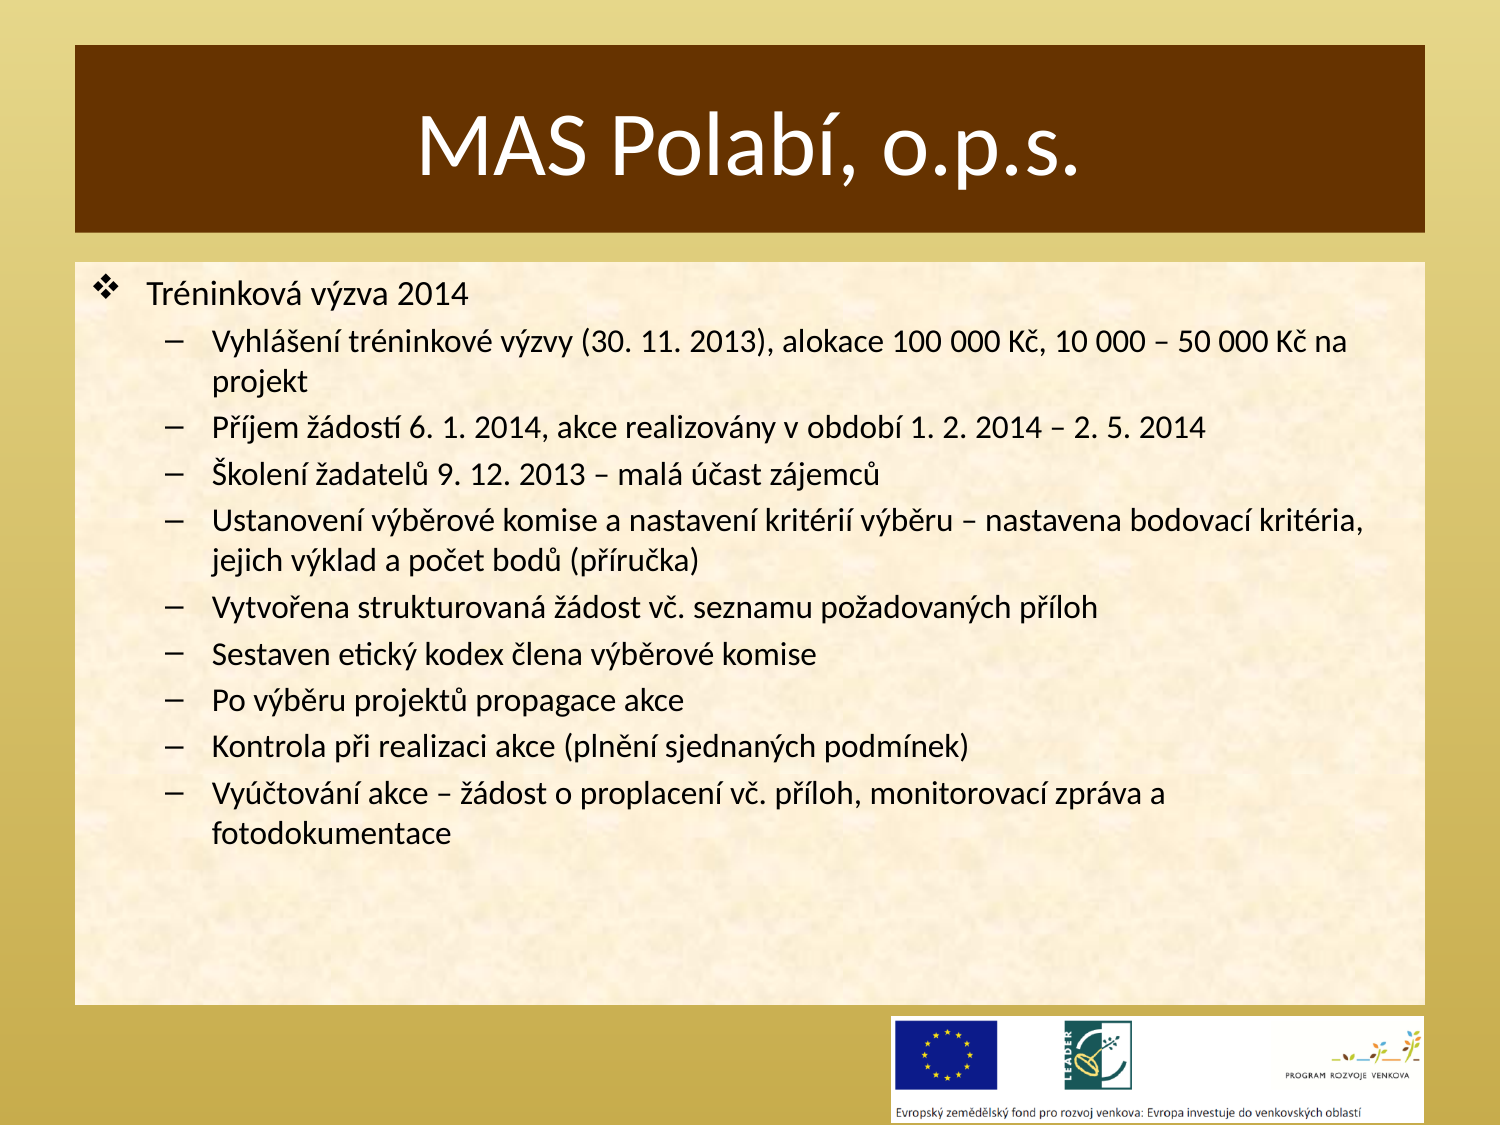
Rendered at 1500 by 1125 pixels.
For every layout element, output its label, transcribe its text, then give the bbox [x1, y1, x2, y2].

picture [891, 1016, 1424, 1123]
title MAS Polabí, o.p.s. [75, 45, 1425, 233]
list Tréninková výzva 2014 Vyhlášení tréninkové výzvy (30. 11. 2013), alokace 100 000 Kč, 10 000 – 50 000 Kč na projekt Příjem žádostí 6. 1. 2014, akce realizovány v období 1. 2. 2014 – 2. 5. 2014 Školení žadatelů 9. 12. 2013 – malá účast zájemců Ustanovení výběrové komise a nastavení kritérií výběru – nastavena bodovací kritéria, jejich výklad a počet bodů (příručka) Vytvořena strukturovaná žádost vč. seznamu požadovaných příloh Sestaven etický kodex člena výběrové komise Po výběru projektů propagace akce Kontrola při realizaci akce (plnění sjednaných podmínek) Vyúčtování akce – žádost o proplacení vč. příloh, monitorovací zpráva a fotodokumentace [75, 262, 1425, 1005]
